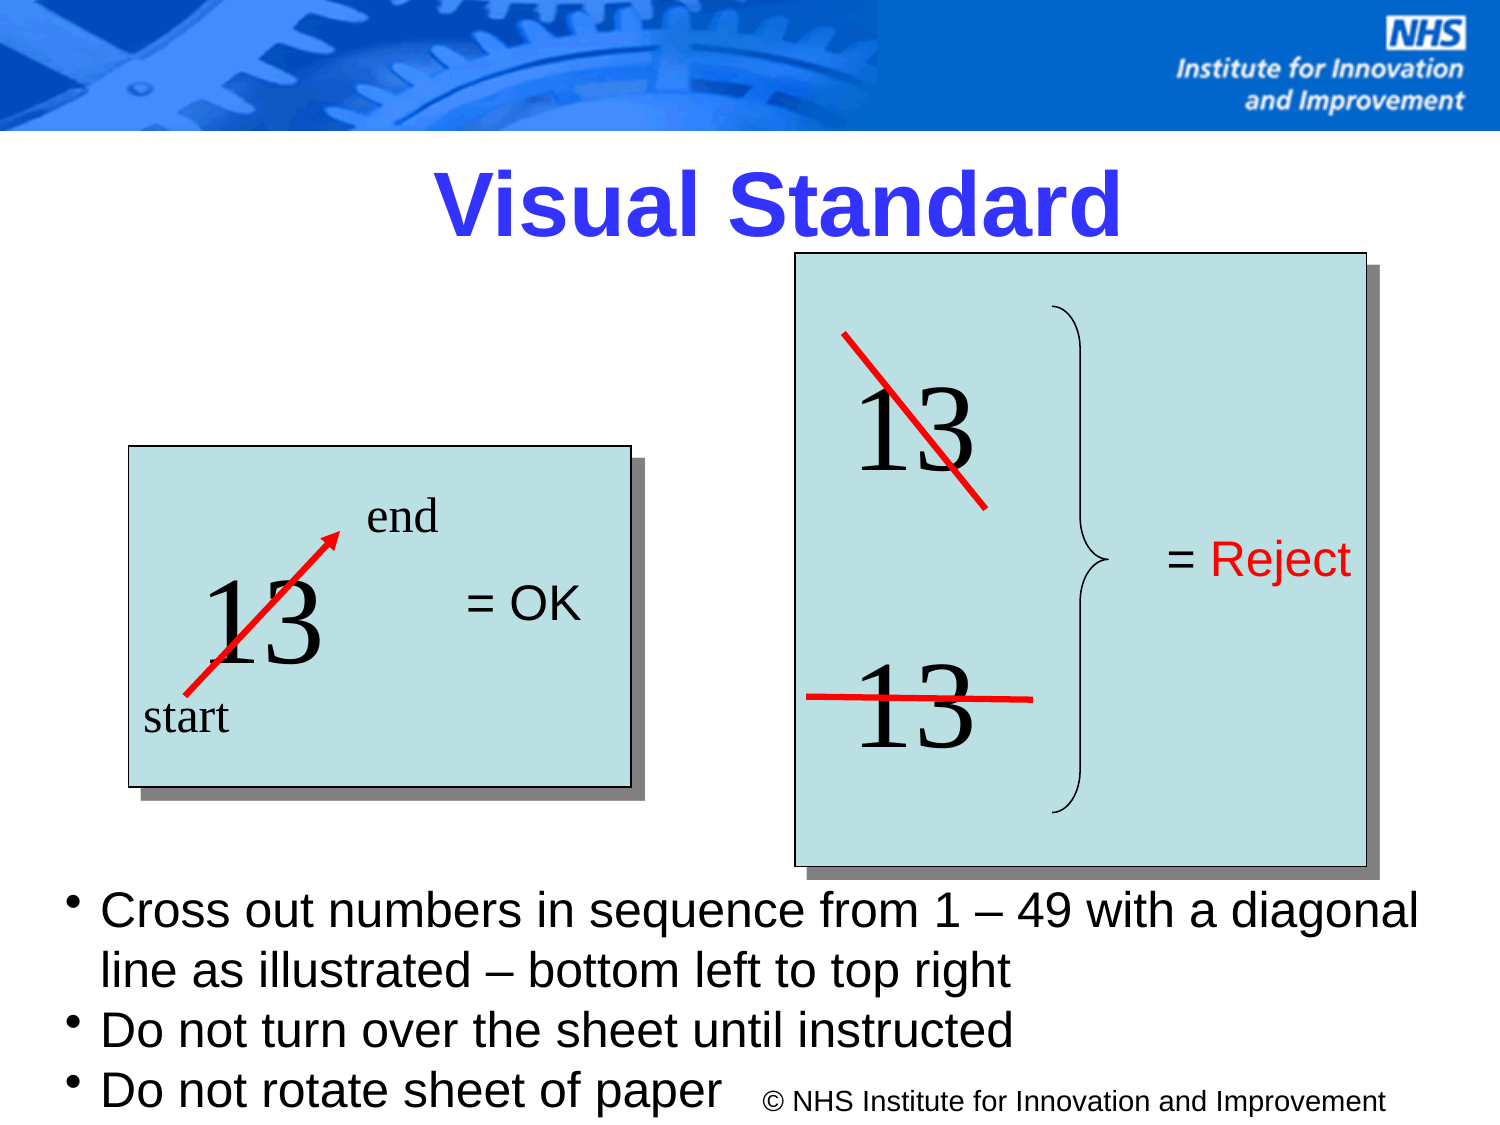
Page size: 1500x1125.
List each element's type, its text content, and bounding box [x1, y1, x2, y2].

text_box [795, 263, 1367, 867]
text_box © NHS Institute for Innovation and Improvement [747, 1075, 1402, 1125]
text_box [128, 446, 632, 787]
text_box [831, 305, 1367, 813]
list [0, 0, 1500, 131]
text_box Visual Standard [29, 137, 1500, 263]
text_box Cross out numbers in sequence from 1 – 49 with a diagonal line as illustrated – bottom left to top right Do not turn over the sheet until instructed Do not rotate sheet of paper [50, 870, 1438, 1125]
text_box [128, 475, 598, 751]
